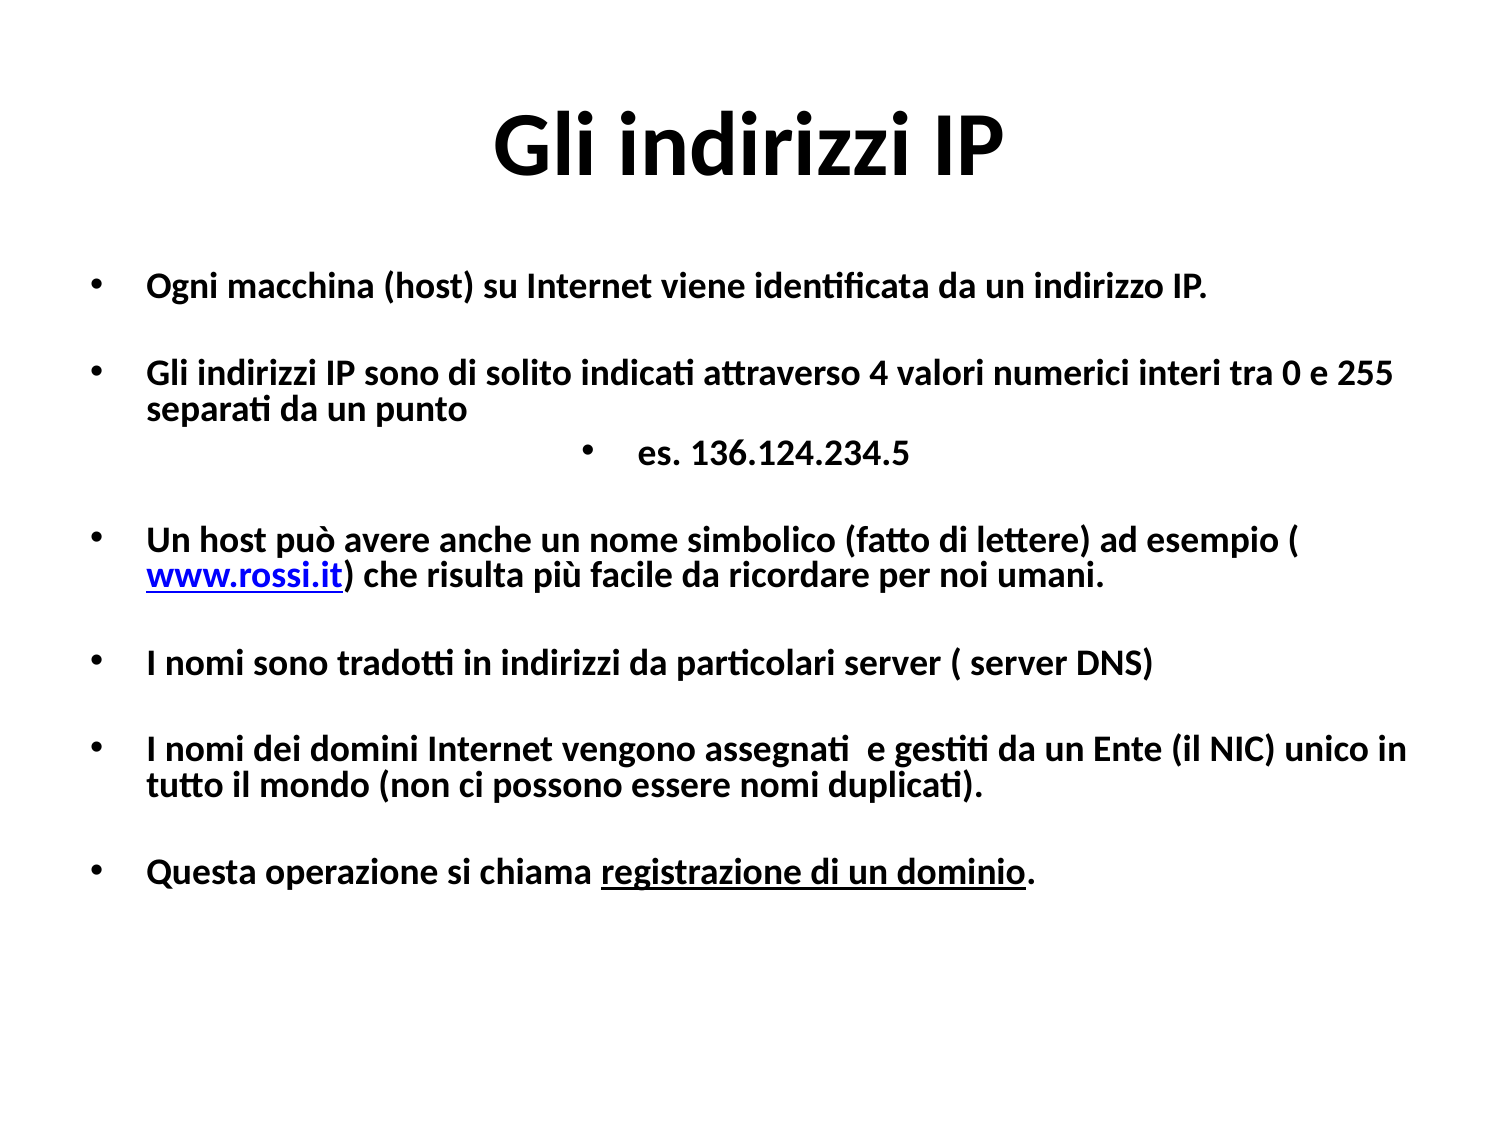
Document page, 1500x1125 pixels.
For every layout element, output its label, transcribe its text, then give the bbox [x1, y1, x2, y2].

list Ogni macchina (host) su Internet viene identificata da un indirizzo IP. Gli indirizzi IP sono di solito indicati attraverso 4 valori numerici interi tra 0 e 255 separati da un punto es. 136.124.234.5 Un host può avere anche un nome simbolico (fatto di lettere) ad esempio (www.rossi.it) che risulta più facile da ricordare per noi umani. I nomi sono tradotti in indirizzi da particolari server ( server DNS) I nomi dei domini Internet vengono assegnati e gestiti da un Ente (il NIC) unico in tutto il mondo (non ci possono essere nomi duplicati). Questa operazione si chiama registrazione di un dominio. [75, 262, 1425, 1100]
title Gli indirizzi IP [75, 45, 1425, 233]
